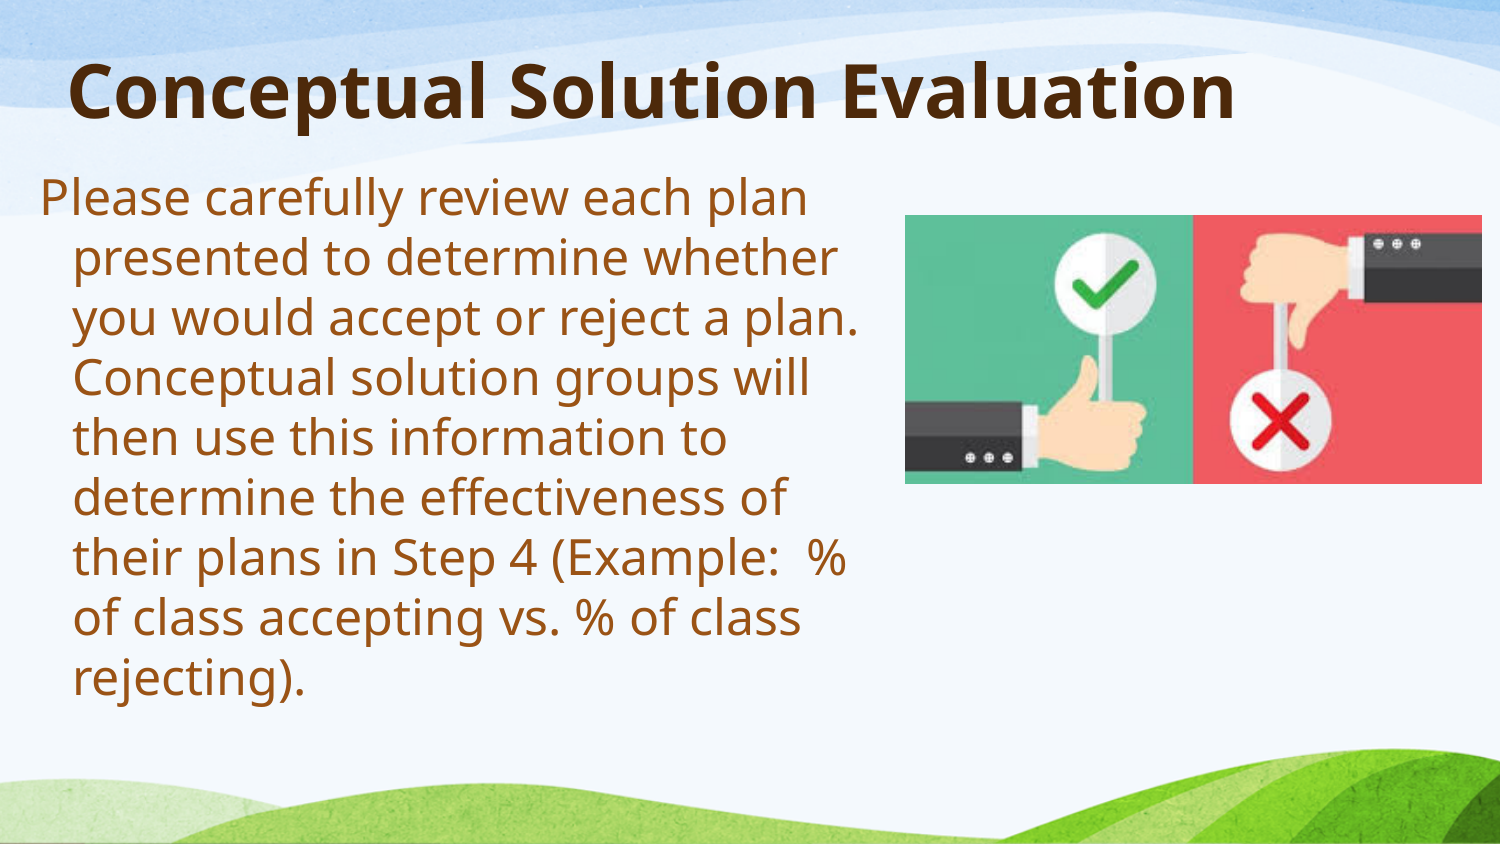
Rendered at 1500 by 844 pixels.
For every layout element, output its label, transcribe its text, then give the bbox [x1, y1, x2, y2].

list Please carefully review each plan presented to determine whether you would accept or reject a plan. Conceptual solution groups will then use this information to determine the effectiveness of their plans in Step 4 (Example: % of class accepting vs. % of class rejecting). [0, 149, 906, 750]
title Conceptual Solution Evaluation [51, 55, 1449, 150]
picture [0, 0, 1500, 844]
